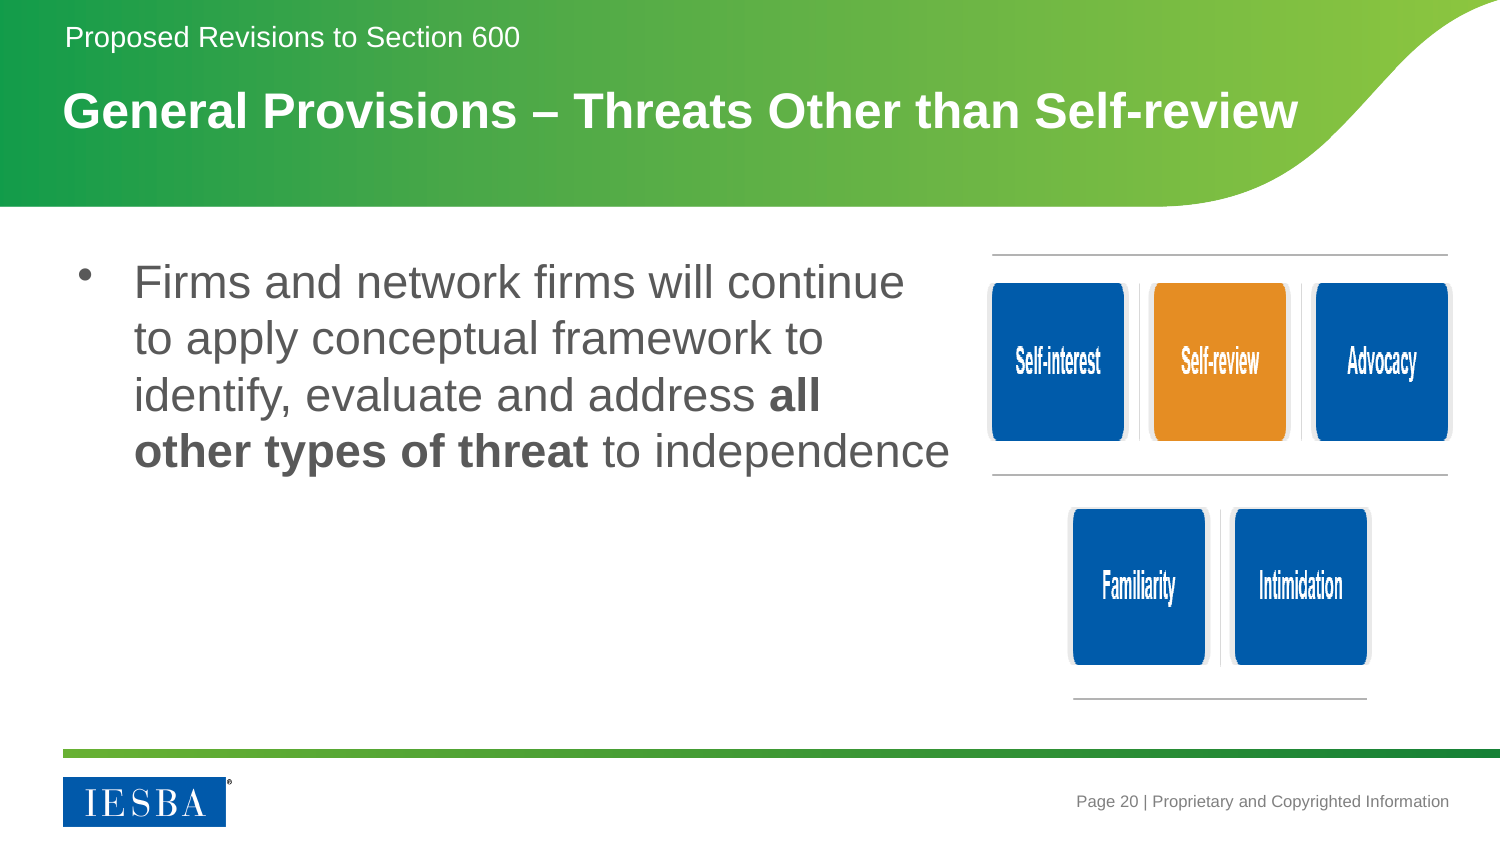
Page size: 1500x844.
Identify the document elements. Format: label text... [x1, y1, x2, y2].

picture [0, 0, 1500, 207]
title General Provisions – Threats Other than Self-review [62, 75, 1300, 142]
picture [63, 777, 232, 827]
picture [979, 220, 1463, 740]
text_box Proposed Revisions to Section 600 [49, 10, 588, 61]
list Firms and network firms will continue to apply conceptual framework to identify, evaluate and address all other types of threat to independence [62, 244, 967, 747]
